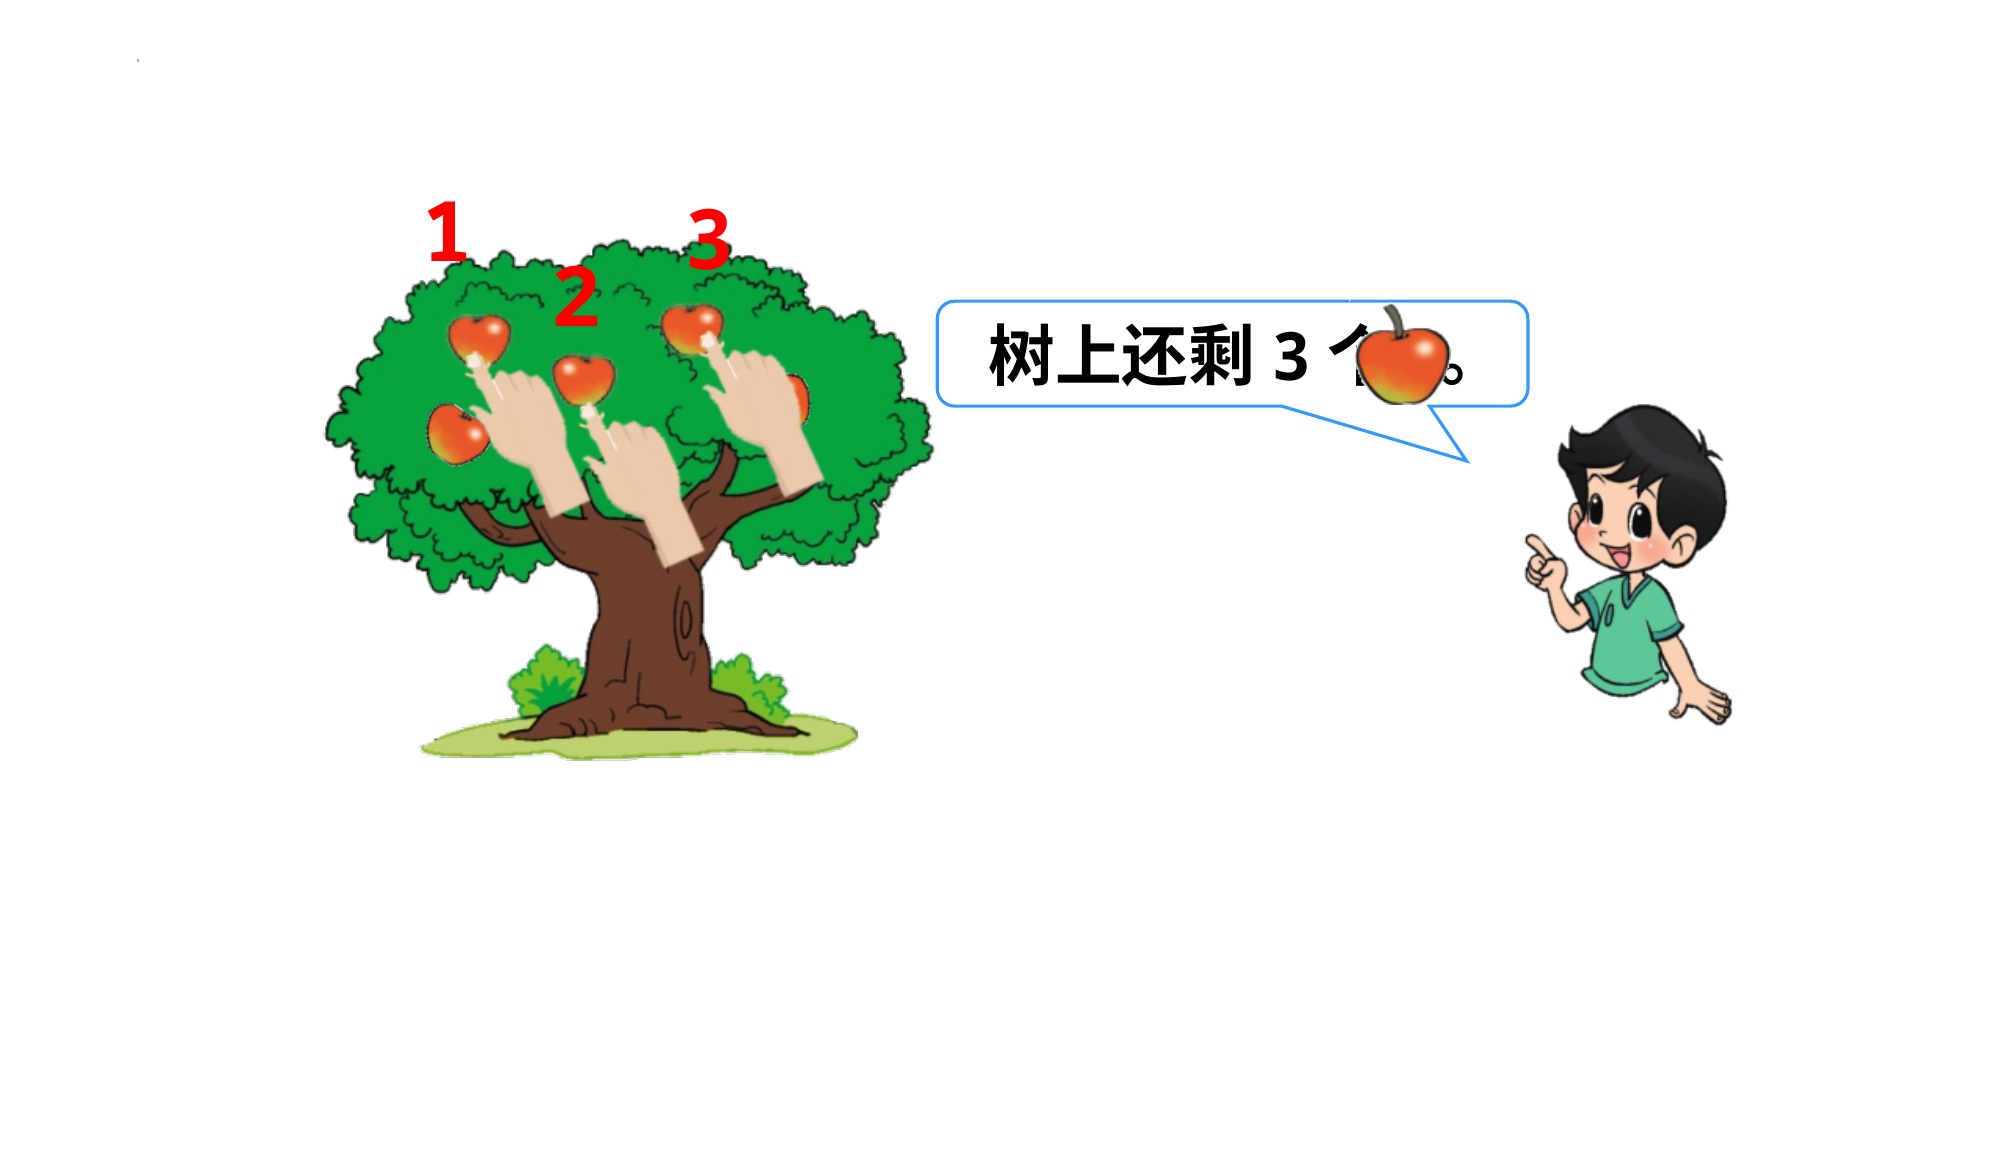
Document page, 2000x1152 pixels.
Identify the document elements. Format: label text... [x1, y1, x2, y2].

text_box 3 [669, 178, 733, 227]
picture [1511, 392, 1768, 731]
picture [310, 229, 973, 775]
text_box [936, 300, 1529, 408]
text_box 1 [407, 171, 471, 227]
